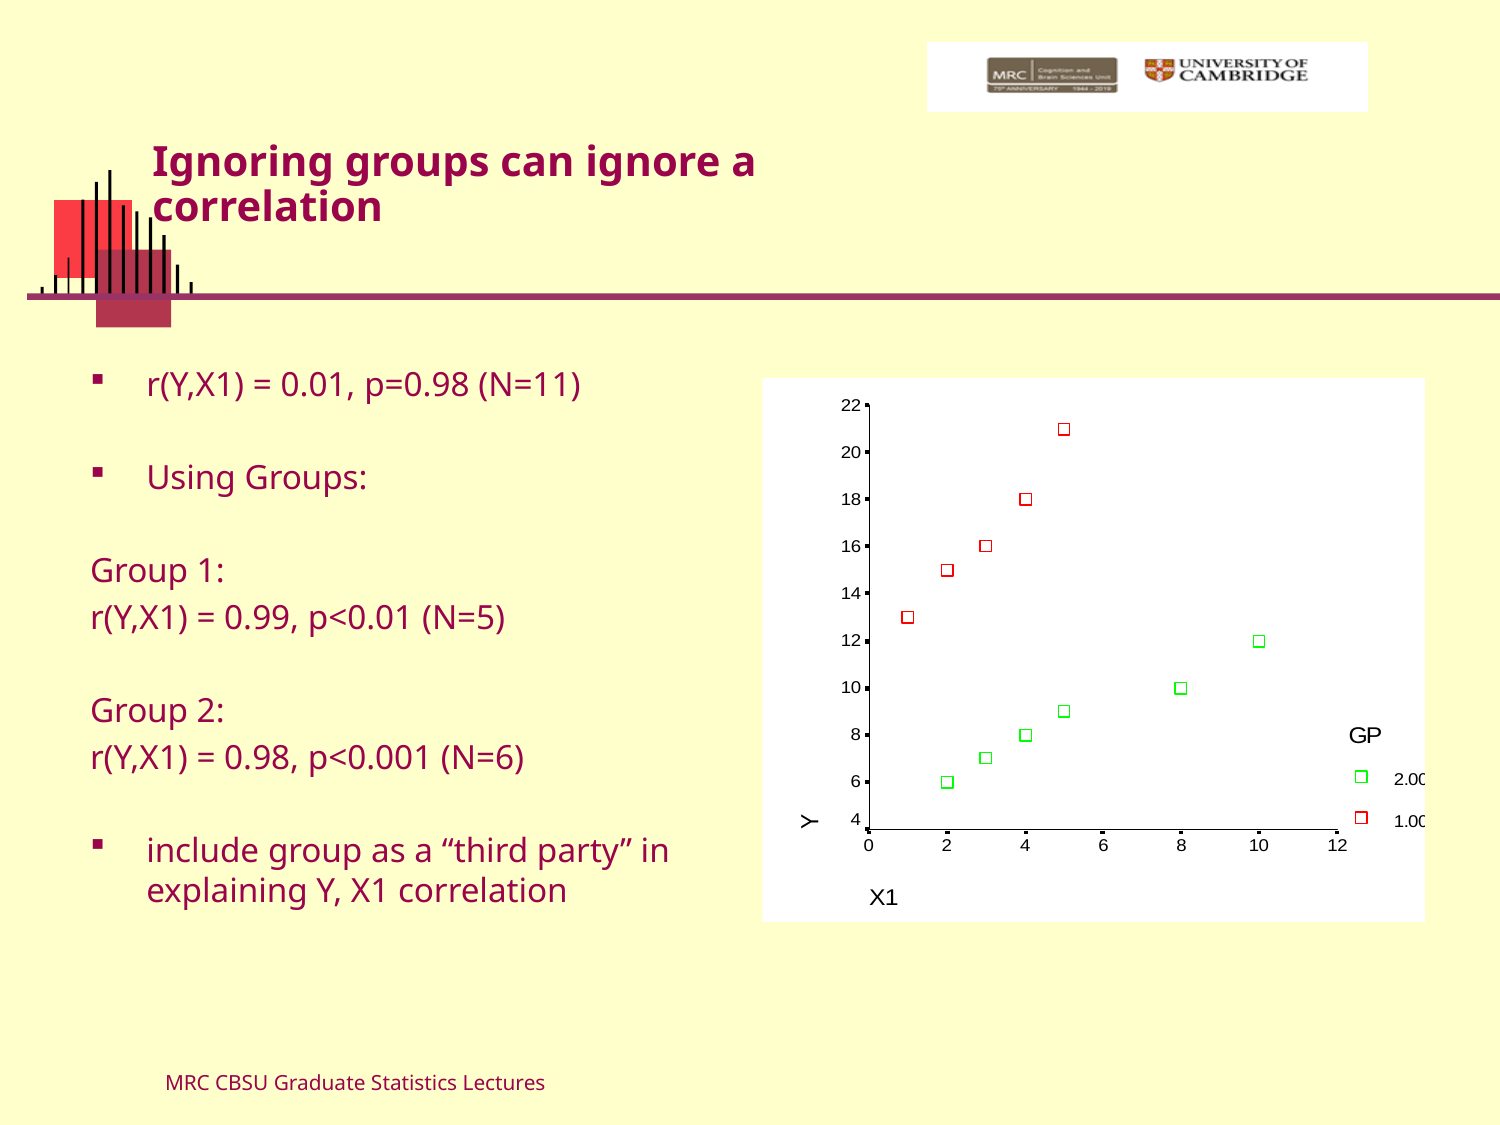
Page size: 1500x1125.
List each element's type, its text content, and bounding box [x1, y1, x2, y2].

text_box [762, 377, 1426, 923]
title Ignoring groups can ignore a correlation [137, 137, 988, 233]
picture [927, 42, 1368, 112]
footer MRC CBSU Graduate Statistics Lectures [149, 1062, 988, 1101]
list r(Y,X1) = 0.01, p=0.98 (N=11) Using Groups: Group 1: r(Y,X1) = 0.99, p<0.01 (N=5) Group 2: r(Y,X1) = 0.98, p<0.001 (N=6) include group as a “third party” in explaining Y, X1 correlation [75, 262, 738, 1038]
